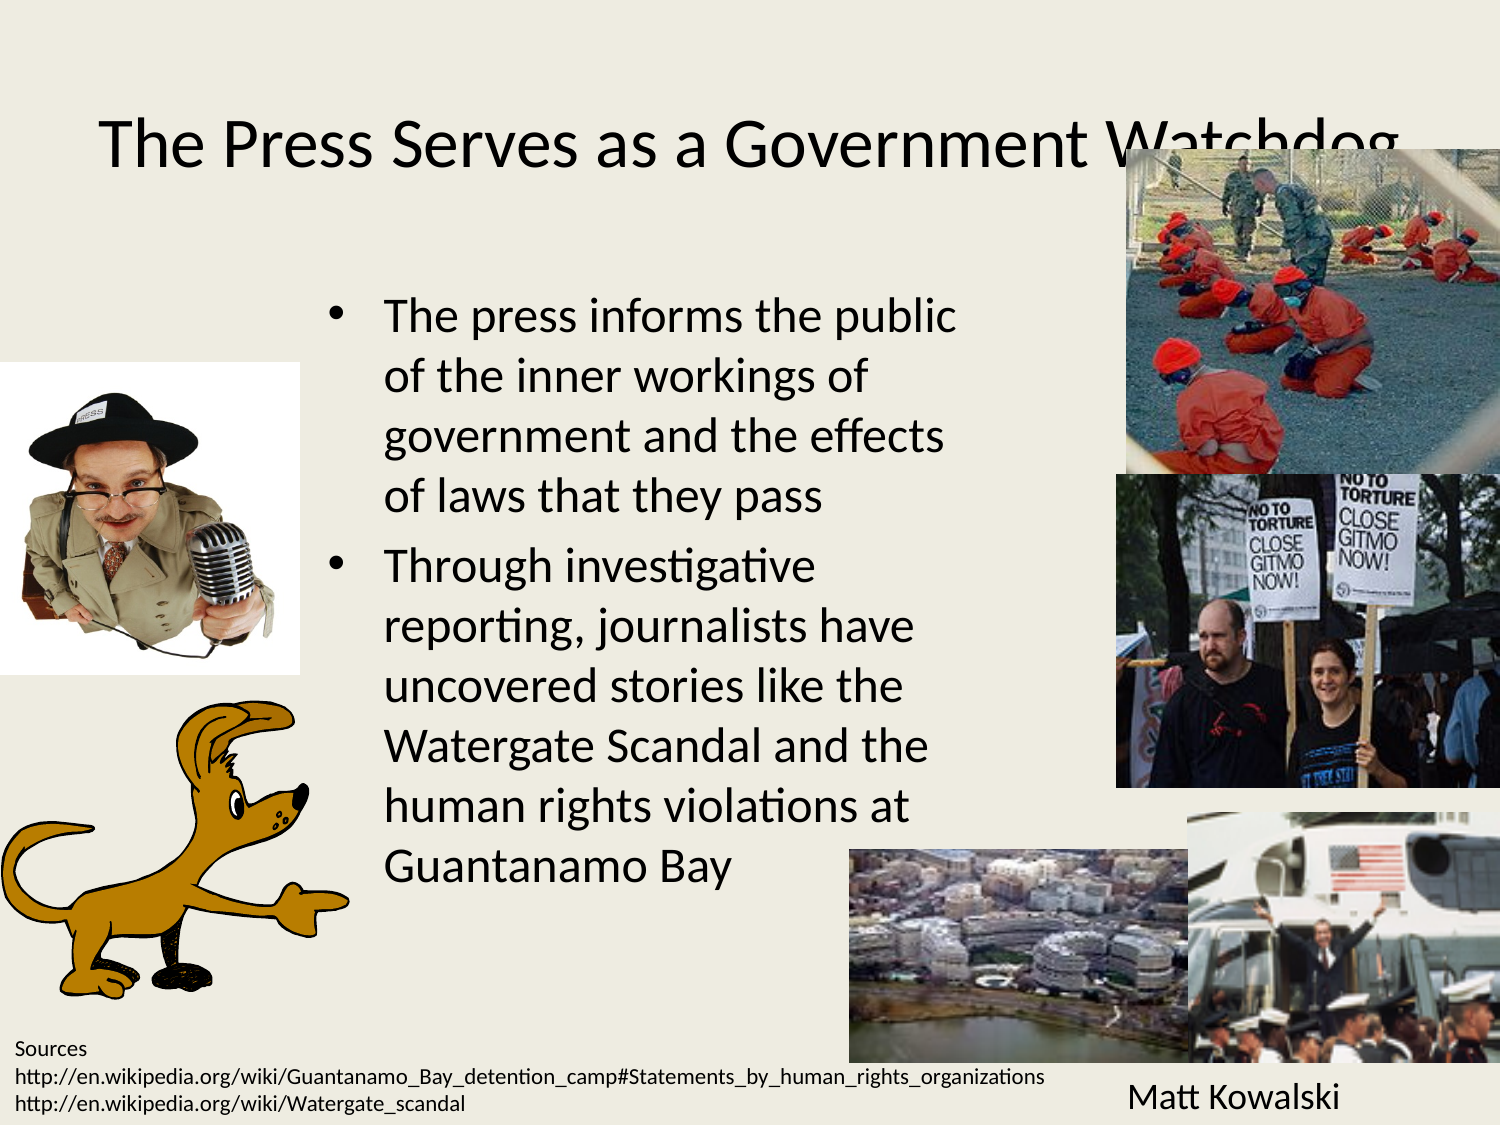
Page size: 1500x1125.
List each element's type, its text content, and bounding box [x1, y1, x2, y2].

list The press informs the public of the inner workings of government and the effects of laws that they pass Through investigative reporting, journalists have uncovered stories like the Watergate Scandal and the human rights violations at Guantanamo Bay [312, 275, 976, 924]
picture [0, 699, 351, 1001]
picture [0, 362, 301, 676]
text_box Matt Kowalski [1112, 1071, 1475, 1125]
picture [1116, 474, 1500, 788]
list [1126, 149, 1500, 474]
text_box Sources http://en.wikipedia.org/wiki/Guantanamo_Bay_detention_camp#Statements_by_human_rights_organizations http://en.wikipedia.org/wiki/Watergate_scandal [0, 1026, 1100, 1124]
title The Press Serves as a Government Watchdog [75, 45, 1425, 233]
picture [849, 812, 1500, 1063]
